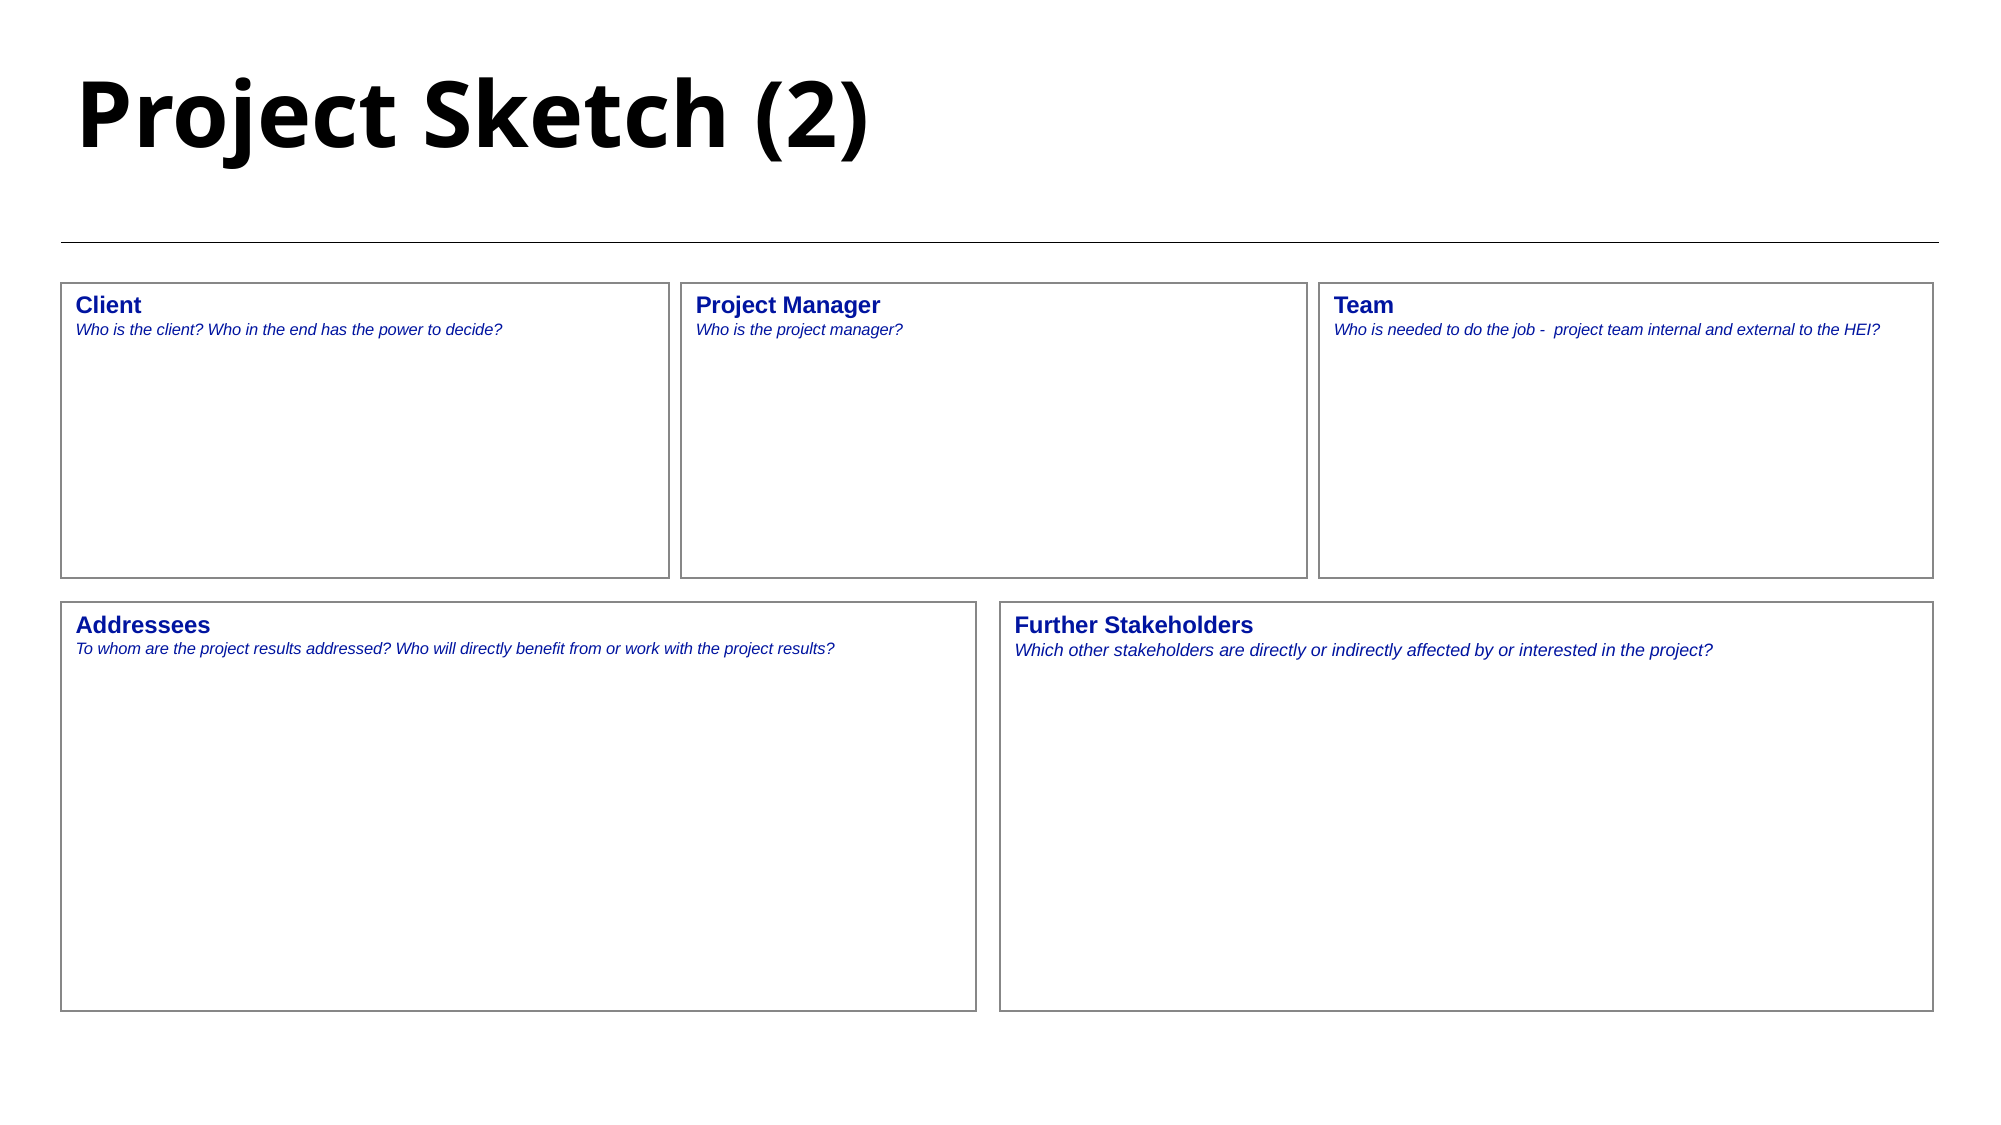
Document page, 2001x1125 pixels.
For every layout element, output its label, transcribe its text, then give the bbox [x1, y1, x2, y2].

text_box Team Who is needed to do the job - project team internal and external to the HEI? [1318, 282, 1934, 579]
text_box Client Who is the client? Who in the end has the power to decide? [60, 282, 670, 579]
text_box Project Sketch (2) [60, 61, 1509, 155]
text_box Further Stakeholders Which other stakeholders are directly or indirectly affected by or interested in the project? [999, 601, 1934, 1012]
text_box Addressees To whom are the project results addressed? Who will directly benefit from or work with the project results? [60, 601, 977, 1012]
text_box Project Manager Who is the project manager? [680, 282, 1308, 579]
